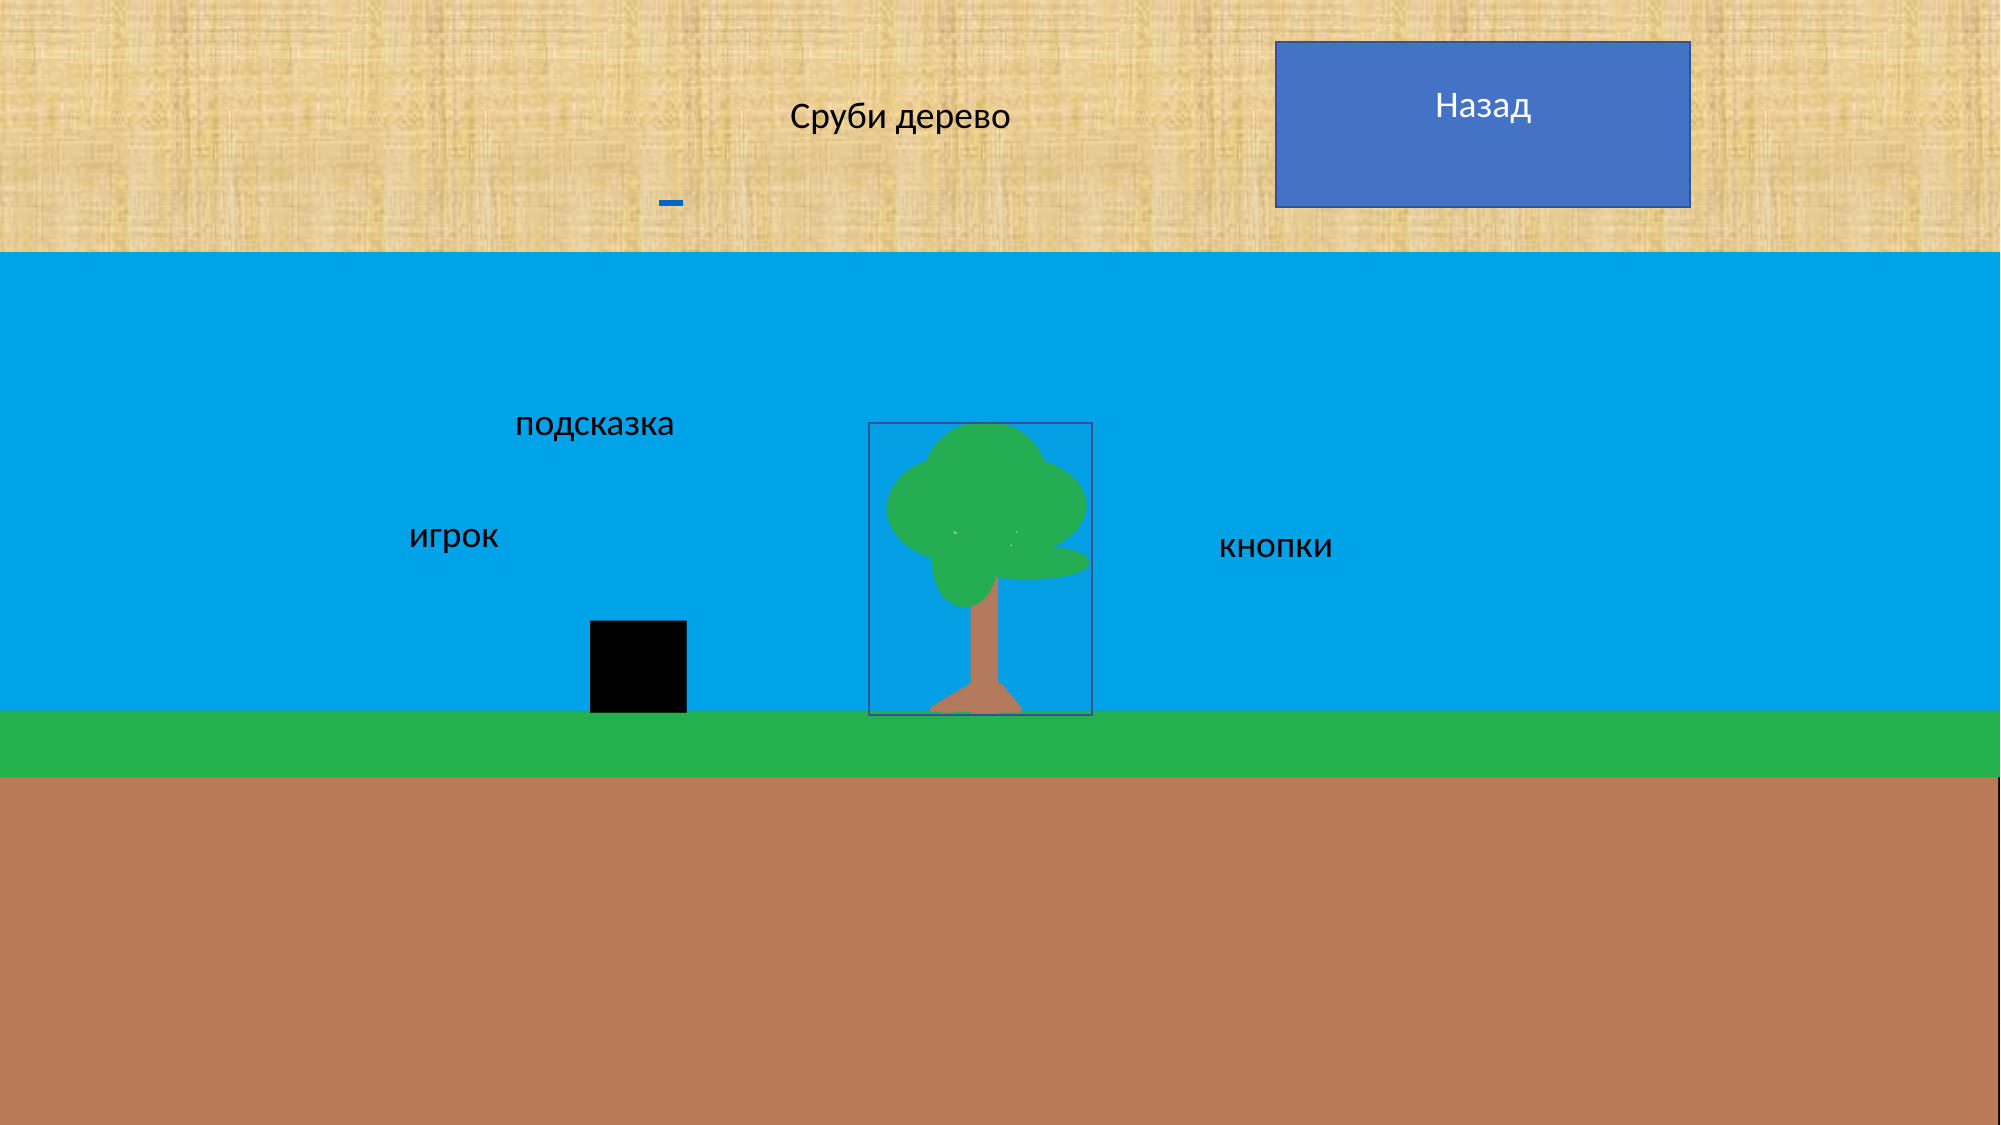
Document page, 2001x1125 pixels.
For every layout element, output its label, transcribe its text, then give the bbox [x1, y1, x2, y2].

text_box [1116, 545, 1350, 636]
picture [0, 0, 2001, 251]
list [0, 252, 2000, 1125]
text_box Назад [1275, 41, 1691, 208]
title [644, 50, 1308, 252]
text_box Сруби дерево [775, 84, 1029, 144]
